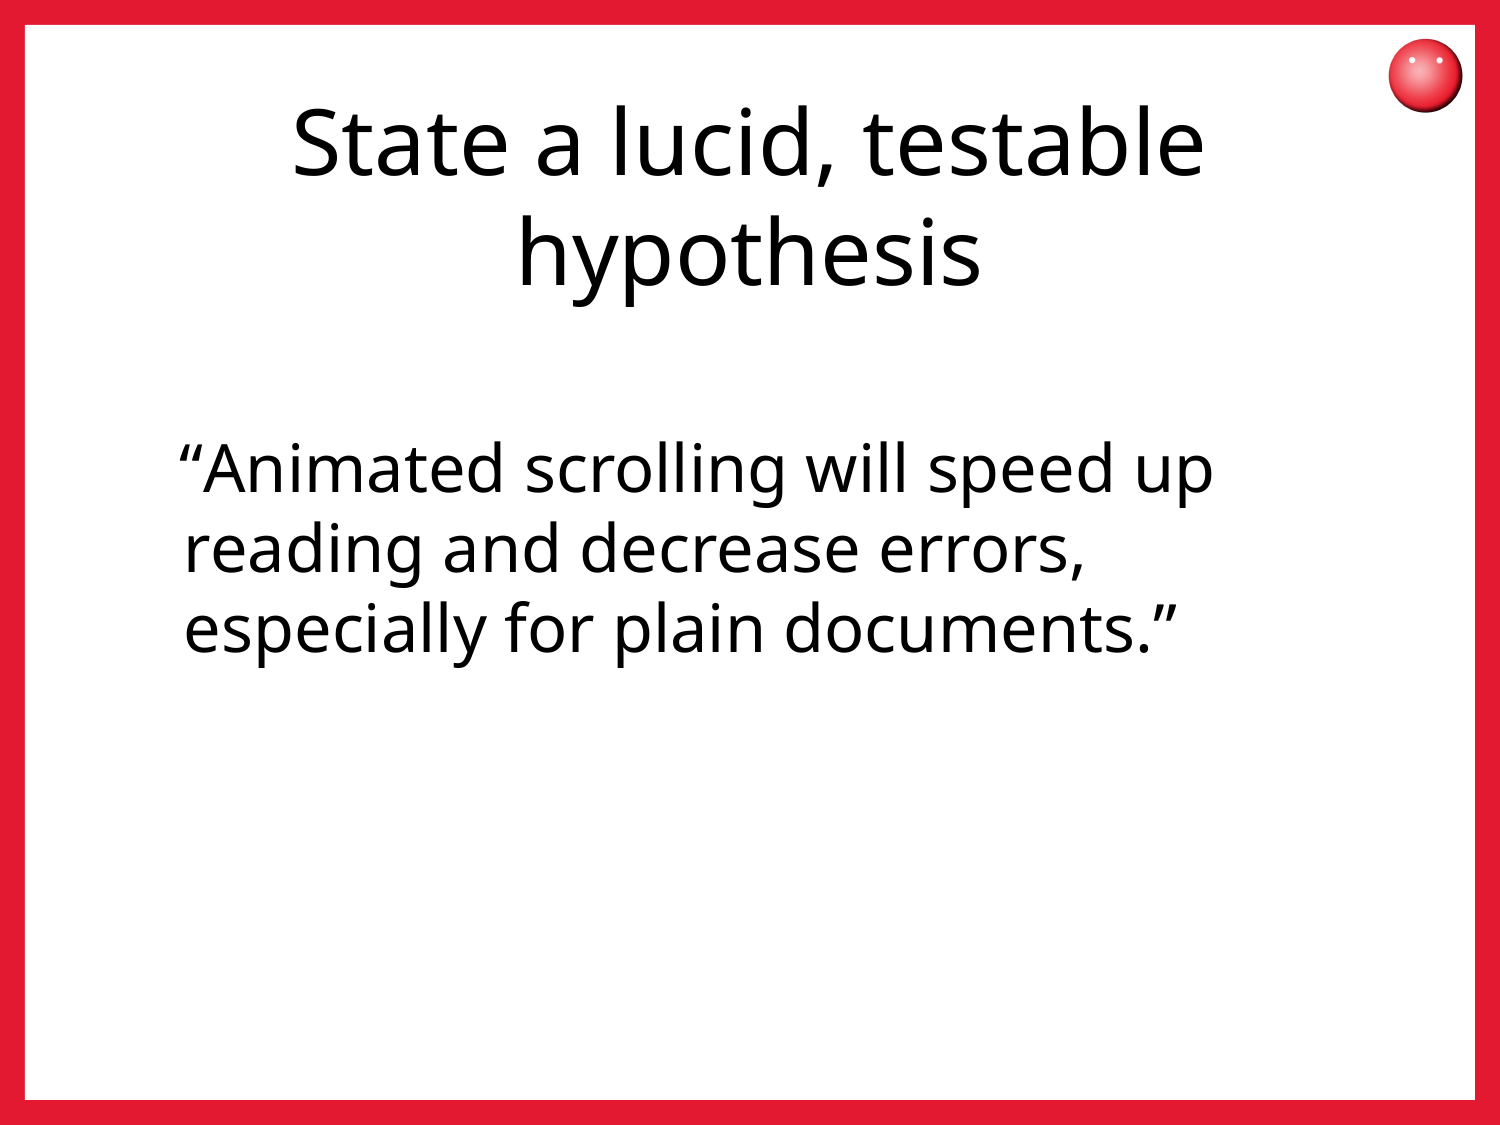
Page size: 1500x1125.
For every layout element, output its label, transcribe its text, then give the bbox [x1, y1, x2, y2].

list “Animated scrolling will speed up reading and decrease errors, especially for plain documents.” [112, 324, 1388, 1001]
picture [1387, 37, 1464, 114]
title State a lucid, testable hypothesis [112, 99, 1388, 288]
